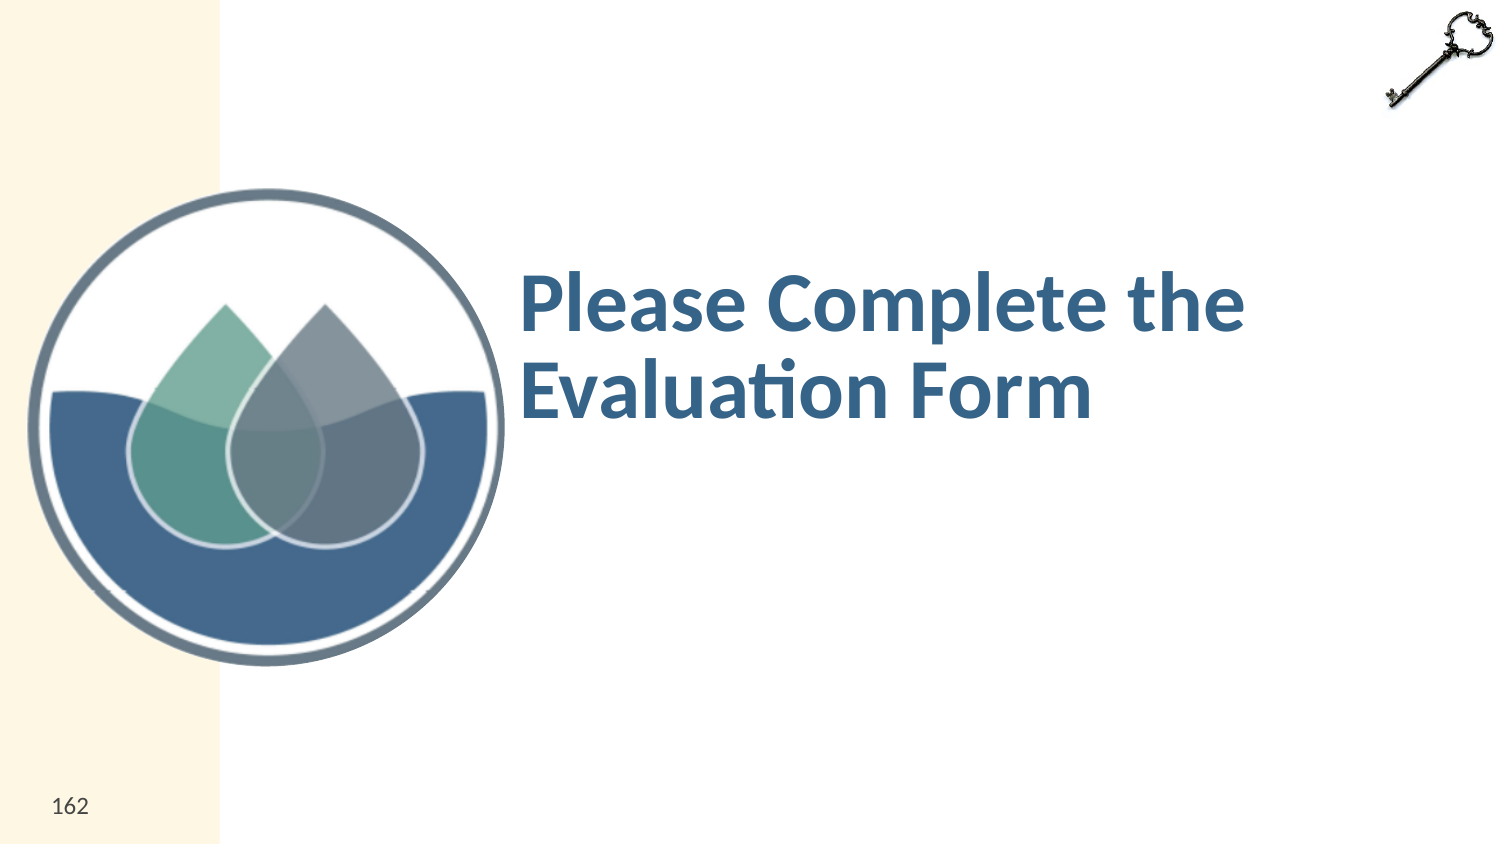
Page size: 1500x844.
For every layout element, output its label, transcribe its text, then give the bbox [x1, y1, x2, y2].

picture [1382, 0, 1500, 118]
slide_number 162 [16, 782, 124, 828]
title Please Complete the Evaluation Form [504, 255, 1373, 442]
